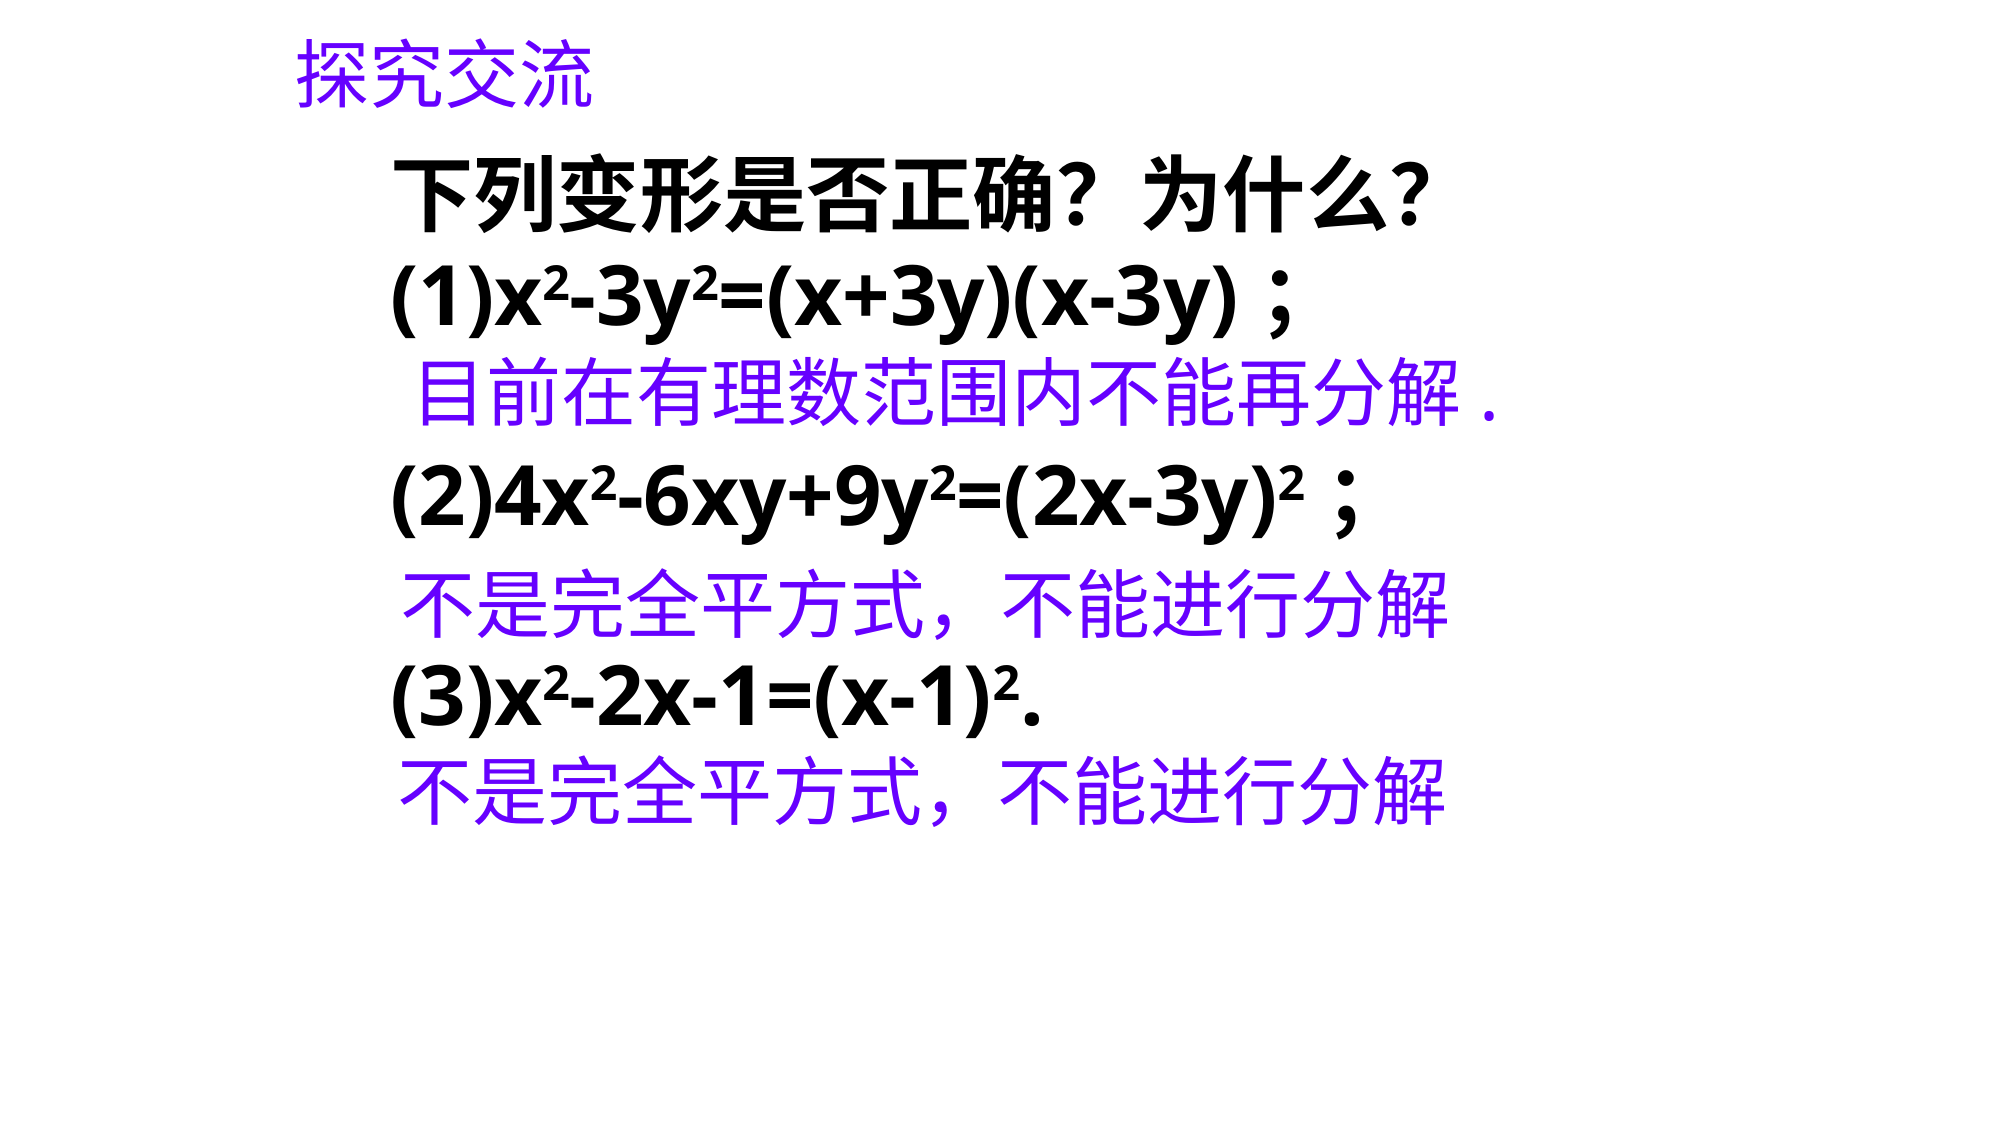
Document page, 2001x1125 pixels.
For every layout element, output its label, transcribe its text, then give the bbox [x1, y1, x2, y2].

text_box 不是完全平方式，不能进行分解 [382, 737, 1463, 843]
text_box 下列变形是否正确？为什么？ (1)x2-3y2=(x+3y)(x-3y)； (2)4x2-6xy+9y2=(2x-3y)2； (3)x2-2x-1=(x-1)2. [375, 135, 1488, 750]
text_box 不是完全平方式，不能进行分解 [385, 550, 1482, 655]
text_box 目前在有理数范围内不能再分解. [396, 337, 1534, 443]
text_box 探究交流 [280, 20, 627, 125]
